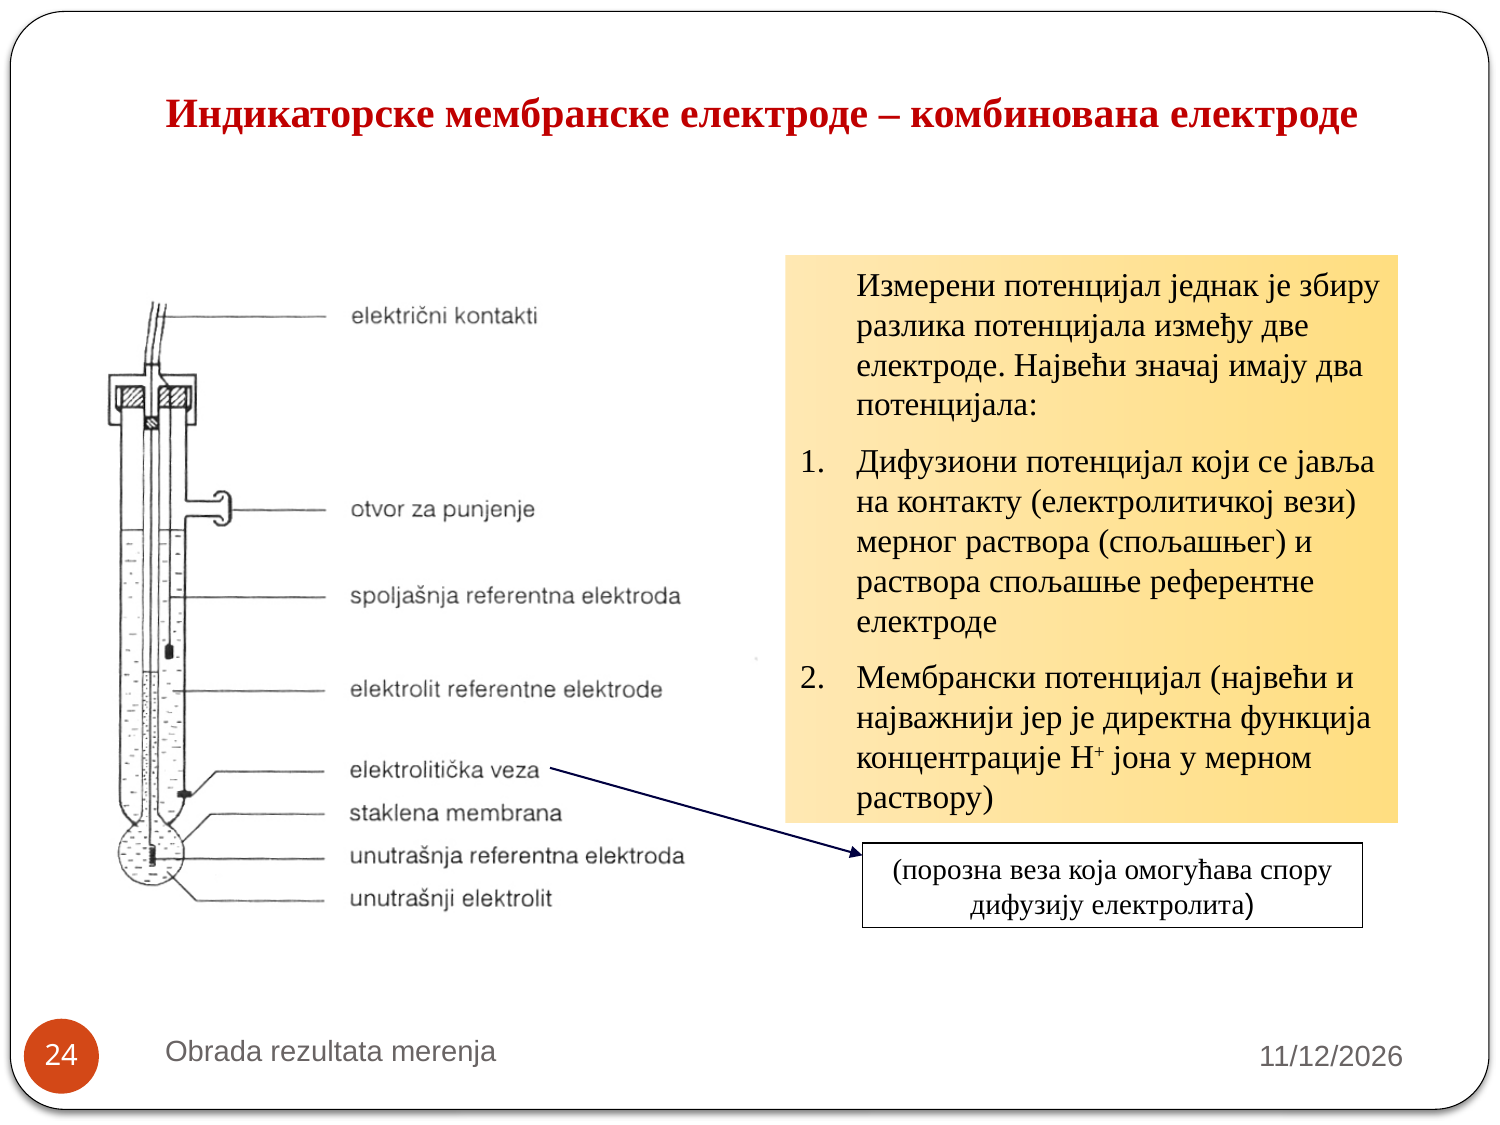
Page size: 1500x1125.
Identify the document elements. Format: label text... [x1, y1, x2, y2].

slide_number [1012, 1015, 1419, 1094]
text_box [805, 839, 863, 858]
picture [49, 267, 801, 921]
text_box (порозна веза која омогућава спору дифузију електролита) [862, 842, 1363, 928]
footer Obrada rezultata merenja [150, 1012, 800, 1088]
text_box Измерени потенцијал једнак је збиру разлика потенцијала између две електроде. Највећи значај имају два потенцијала: Дифузиони потенцијал који се јавља на контакту (електролитичкој вези) мерног раствора (спољашњег) и раствора спољашње референтне електроде Мембрански потенцијал (највећи и најважнији јер је директна функција концентрације H+ јона у мерном раствору) [785, 255, 1398, 823]
slide_number 24 [23, 1018, 99, 1094]
text_box Индикаторске мембранске електроде – комбинована електроде [112, 78, 1412, 143]
